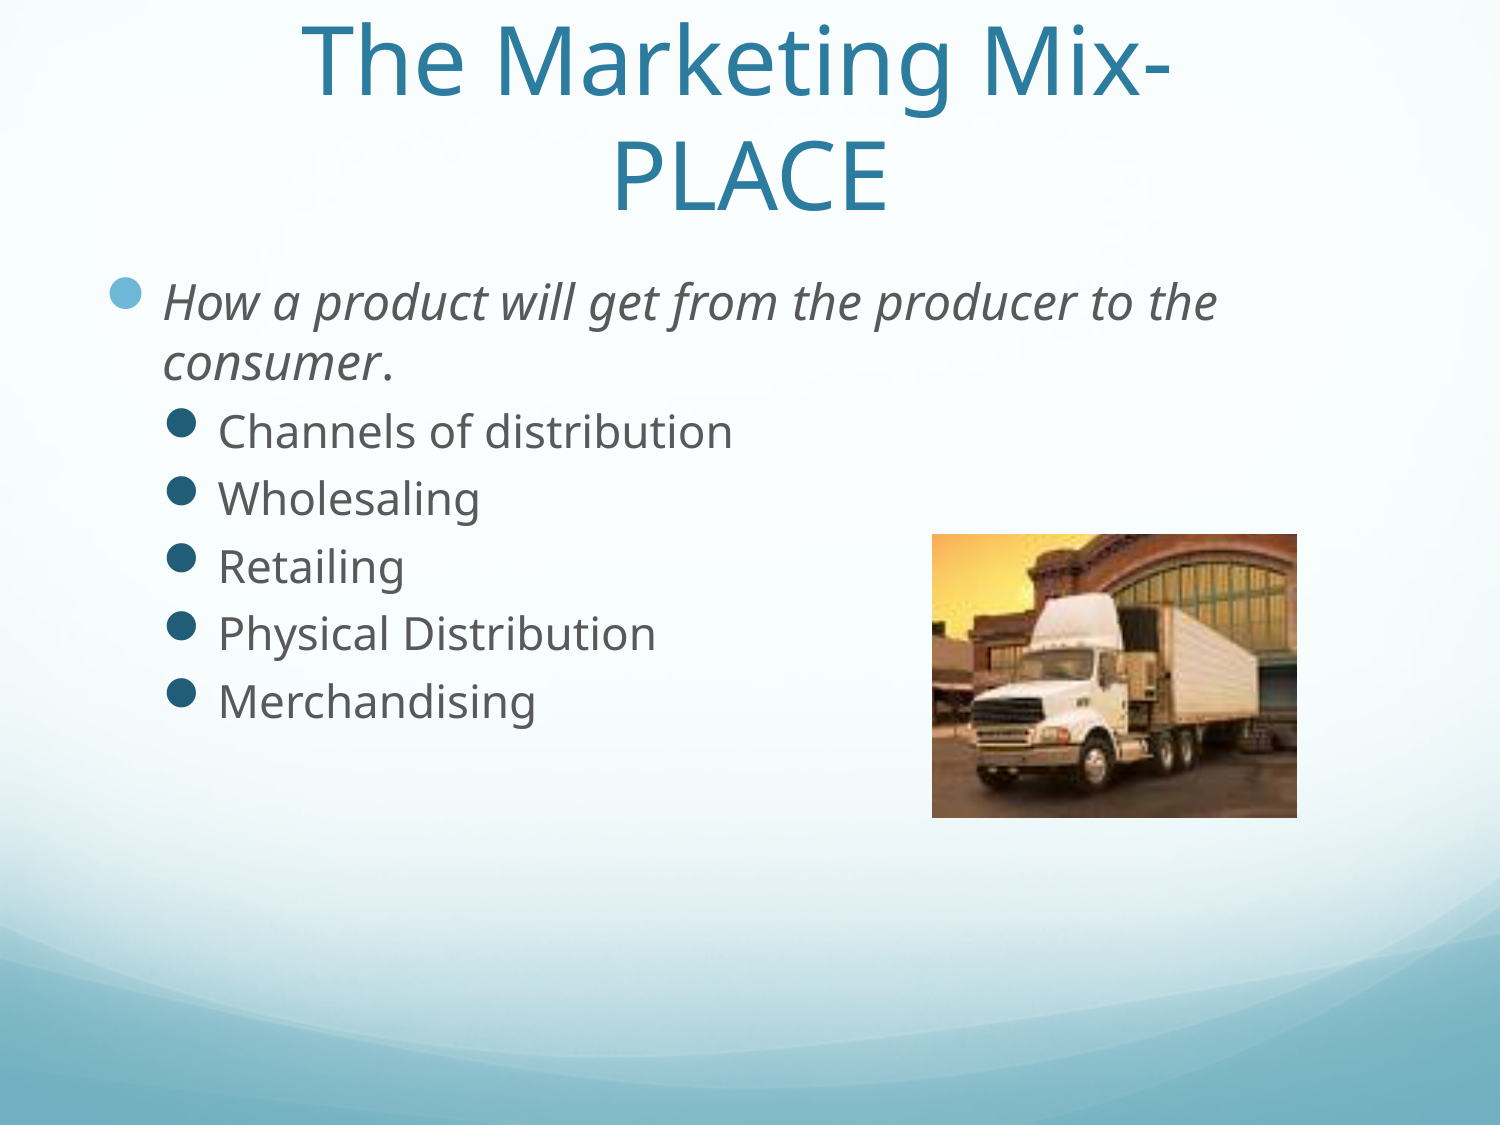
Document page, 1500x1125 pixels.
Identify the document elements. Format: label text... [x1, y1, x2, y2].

picture [931, 533, 1298, 819]
title The Marketing Mix- PLACE [90, 17, 1410, 237]
list How a product will get from the producer to the consumer. Channels of distribution Wholesaling Retailing Physical Distribution Merchandising [90, 262, 1410, 975]
